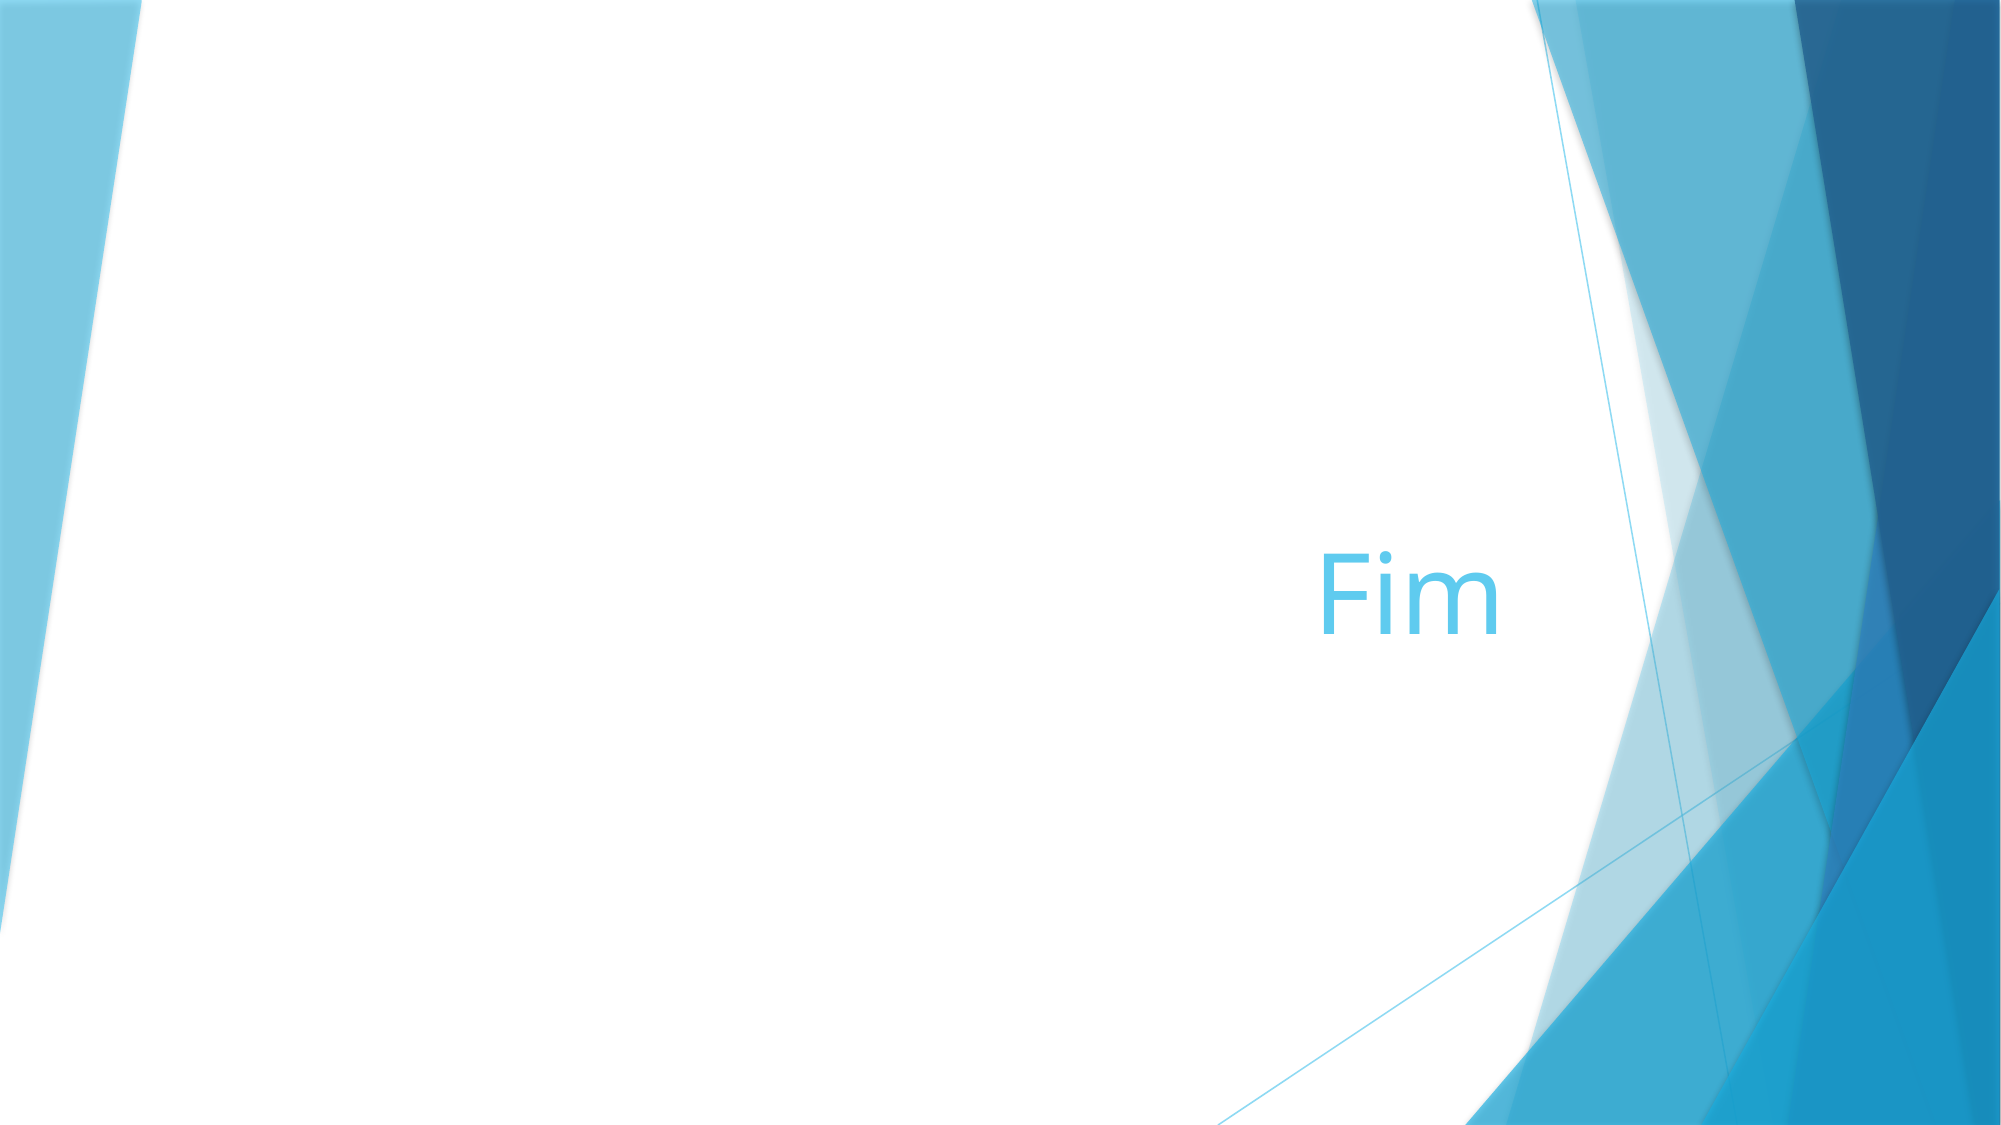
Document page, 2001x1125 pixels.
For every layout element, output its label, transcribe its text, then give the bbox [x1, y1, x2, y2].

title Fim [247, 394, 1522, 665]
